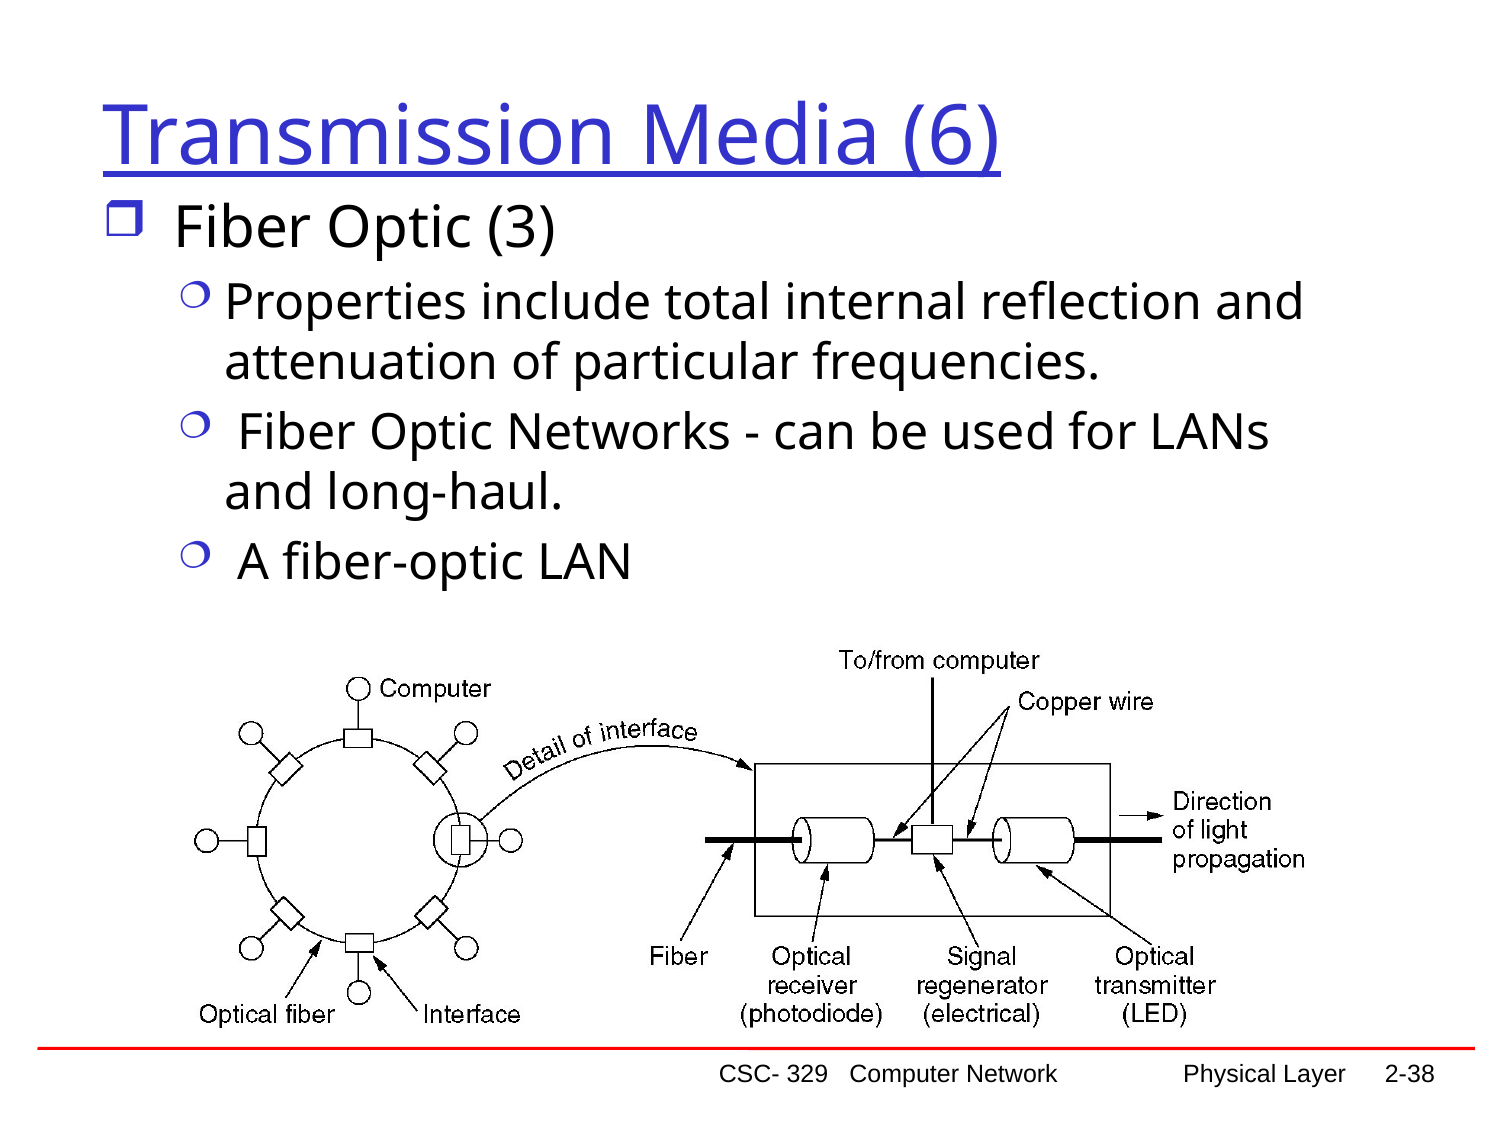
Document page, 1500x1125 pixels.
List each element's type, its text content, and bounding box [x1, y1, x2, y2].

list Fiber Optic (3) Properties include total internal reflection and attenuation of particular frequencies. Fiber Optic Networks - can be used for LANs and long-haul. A fiber-optic LAN [87, 181, 1363, 945]
picture [194, 645, 1306, 1028]
footer CSC- 329 Computer Network Physical Layer [666, 1049, 1338, 1125]
title Transmission Media (6) [87, 37, 1363, 181]
slide_number 2-38 [1338, 1049, 1451, 1125]
